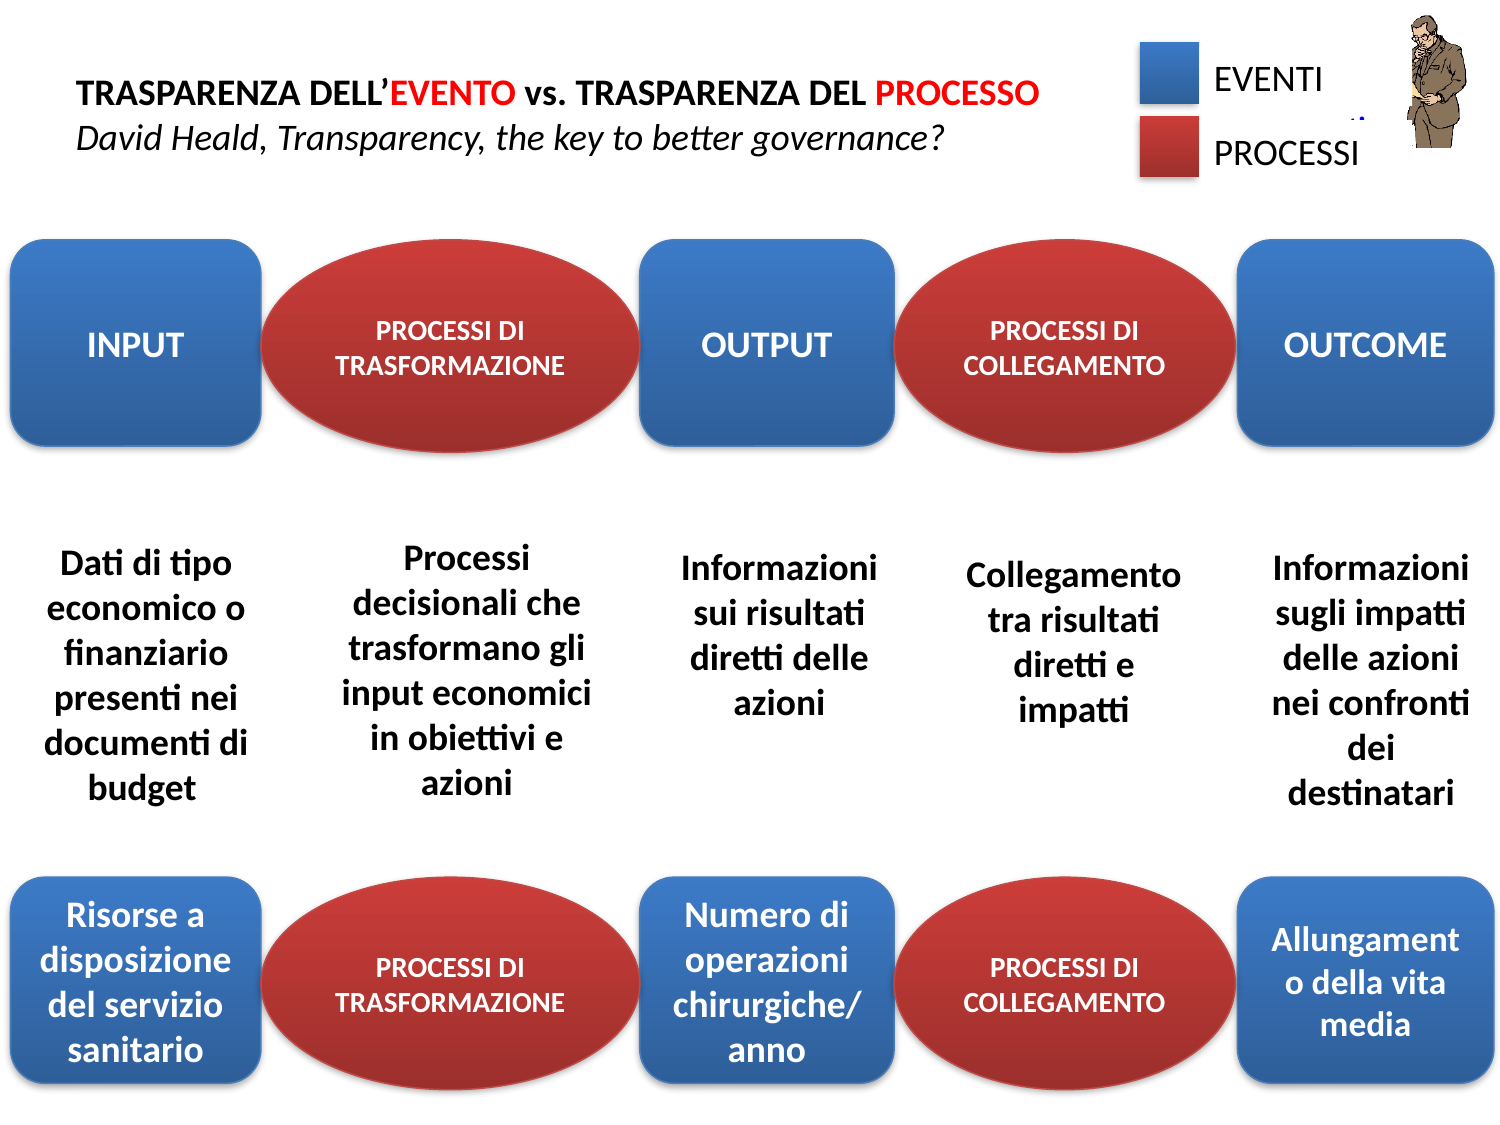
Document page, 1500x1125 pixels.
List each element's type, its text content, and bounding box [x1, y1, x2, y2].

text_box TRASPARENZA DELL’EVENTO vs. TRASPARENZA DEL PROCESSO David Heald, Transparency, the key to better governance? [61, 60, 1330, 166]
text_box Processi decisionali che trasformano gli input economici in obiettivi e azioni [321, 525, 613, 811]
text_box OUTCOME [1236, 239, 1495, 447]
text_box EVENTI [1199, 46, 1413, 107]
text_box PROCESSI [1199, 120, 1413, 180]
text_box PROCESSI DI TRASFORMAZIONE [260, 876, 641, 1091]
text_box Numero di operazioni chirurgiche/anno [638, 876, 895, 1085]
text_box [1139, 116, 1200, 177]
text_box Dati di tipo economico o finanziario presenti nei documenti di budget [21, 530, 272, 815]
text_box INPUT [9, 239, 262, 447]
text_box [1139, 42, 1200, 104]
text_box Informazioni sugli impatti delle azioni nei confronti dei destinatari [1245, 536, 1497, 821]
text_box Informazioni sui risultati diretti delle azioni [654, 536, 905, 731]
text_box Risorse a disposizione del servizio sanitario [9, 876, 262, 1085]
text_box PROCESSI DI COLLEGAMENTO [893, 876, 1237, 1091]
picture [1372, 7, 1488, 148]
text_box Allungamento della vita media [1236, 876, 1495, 1085]
text_box Collegamento tra risultati diretti e impatti [948, 542, 1200, 738]
text_box OUTPUT [638, 239, 895, 447]
text_box PROCESSI DI COLLEGAMENTO [893, 239, 1237, 454]
text_box PROCESSI DI TRASFORMAZIONE [260, 239, 641, 454]
